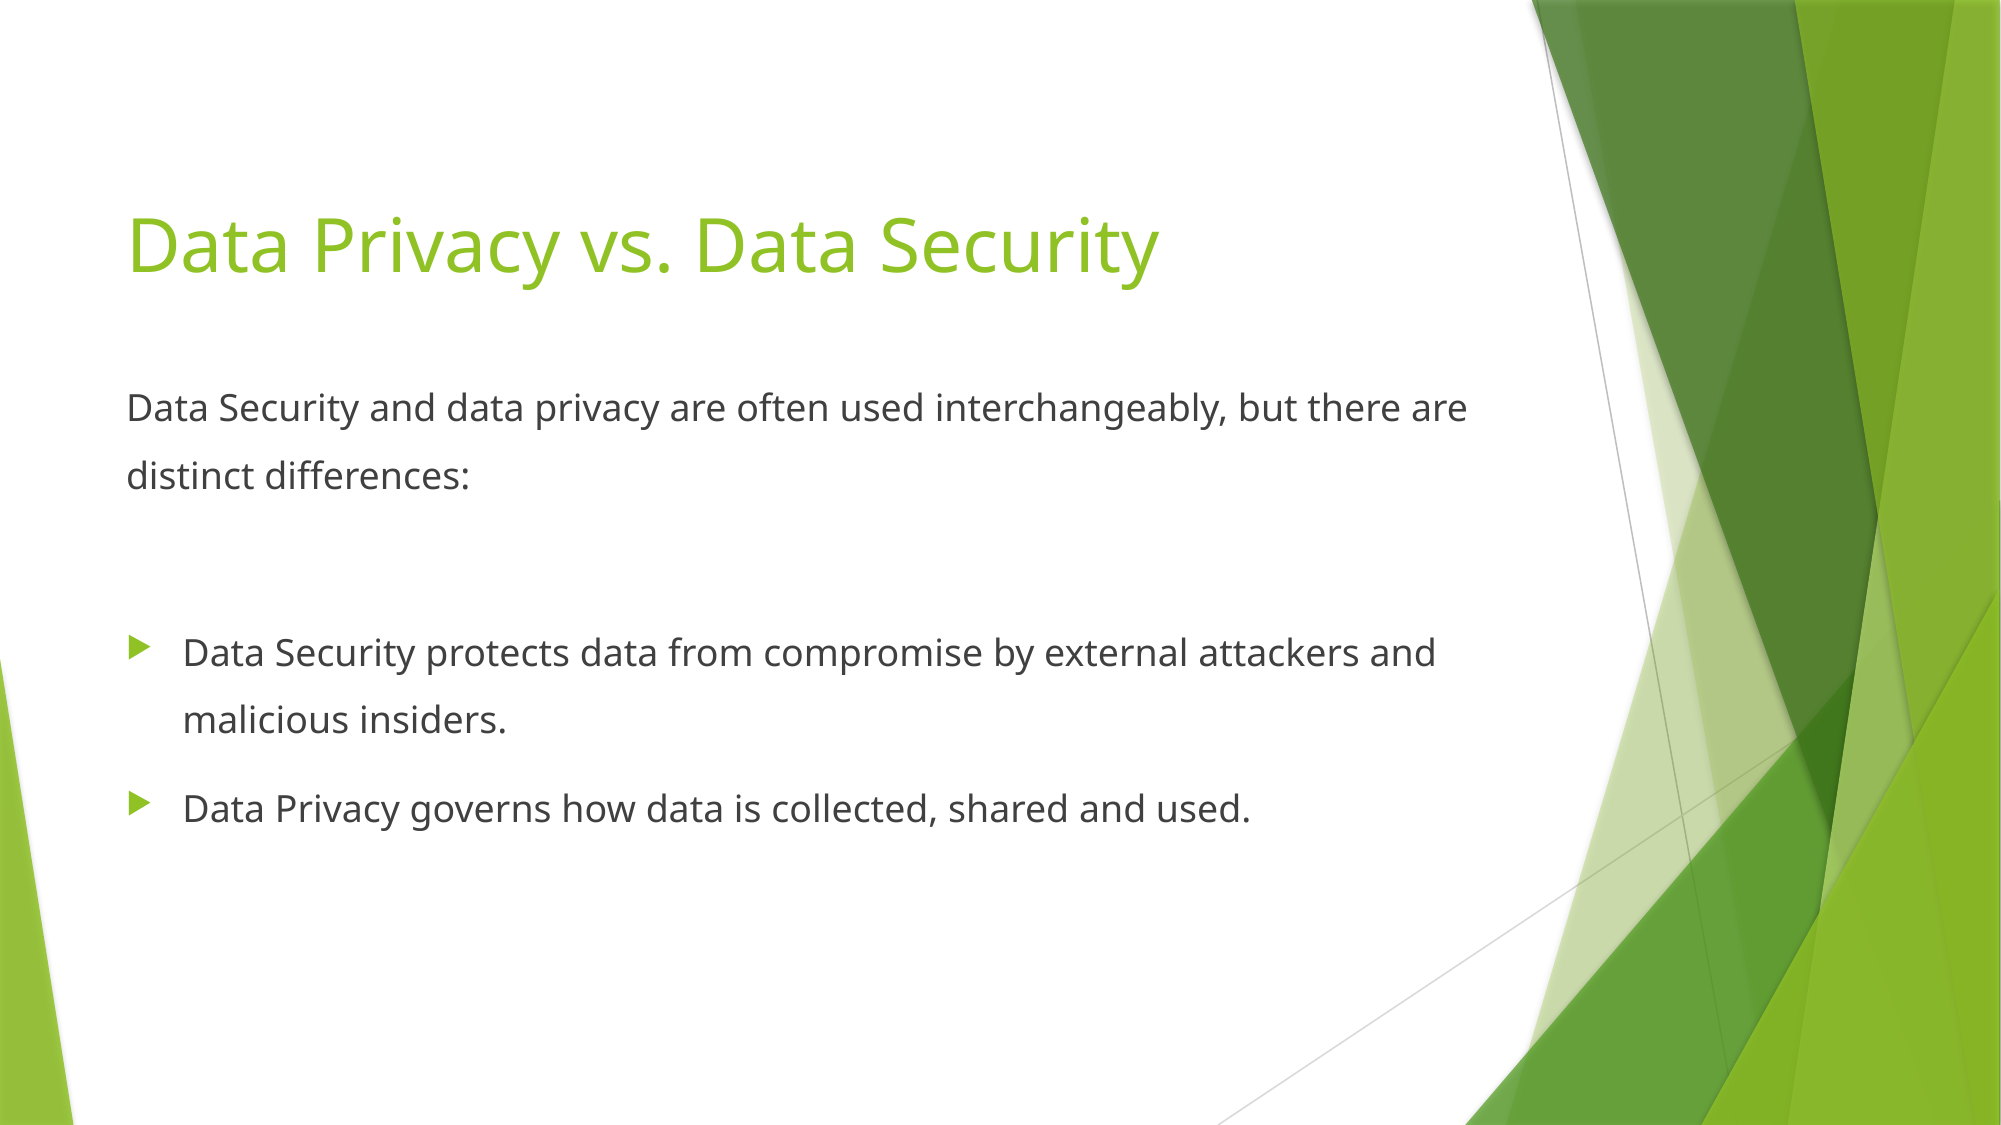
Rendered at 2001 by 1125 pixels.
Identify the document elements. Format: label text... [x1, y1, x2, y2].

title Data Privacy vs. Data Security [111, 99, 1522, 317]
list Data Security and data privacy are often used interchangeably, but there are distinct differences: Data Security protects data from compromise by external attackers and malicious insiders. Data Privacy governs how data is collected, shared and used. [111, 354, 1522, 992]
